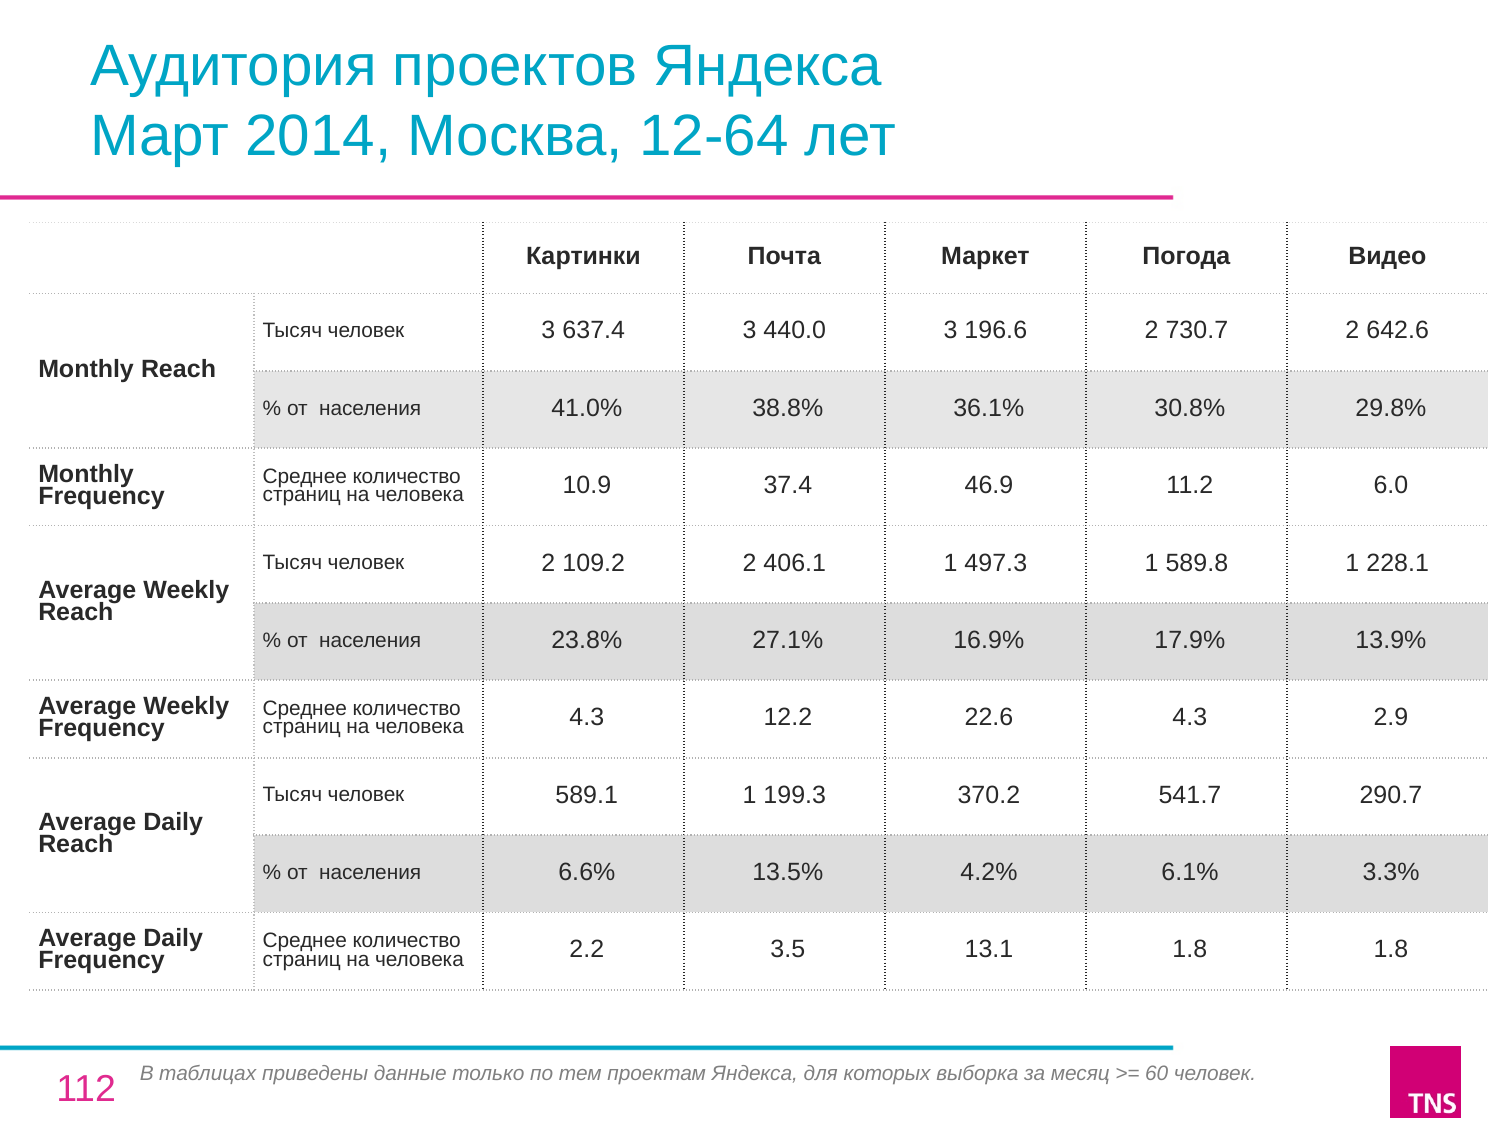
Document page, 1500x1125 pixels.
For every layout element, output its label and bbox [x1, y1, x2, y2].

picture [0, 0, 1500, 1125]
title [74, 8, 1476, 187]
text_box [124, 1052, 1463, 1092]
slide_number [40, 1055, 392, 1125]
table_cell [29, 294, 1488, 990]
table_header [29, 223, 1488, 294]
